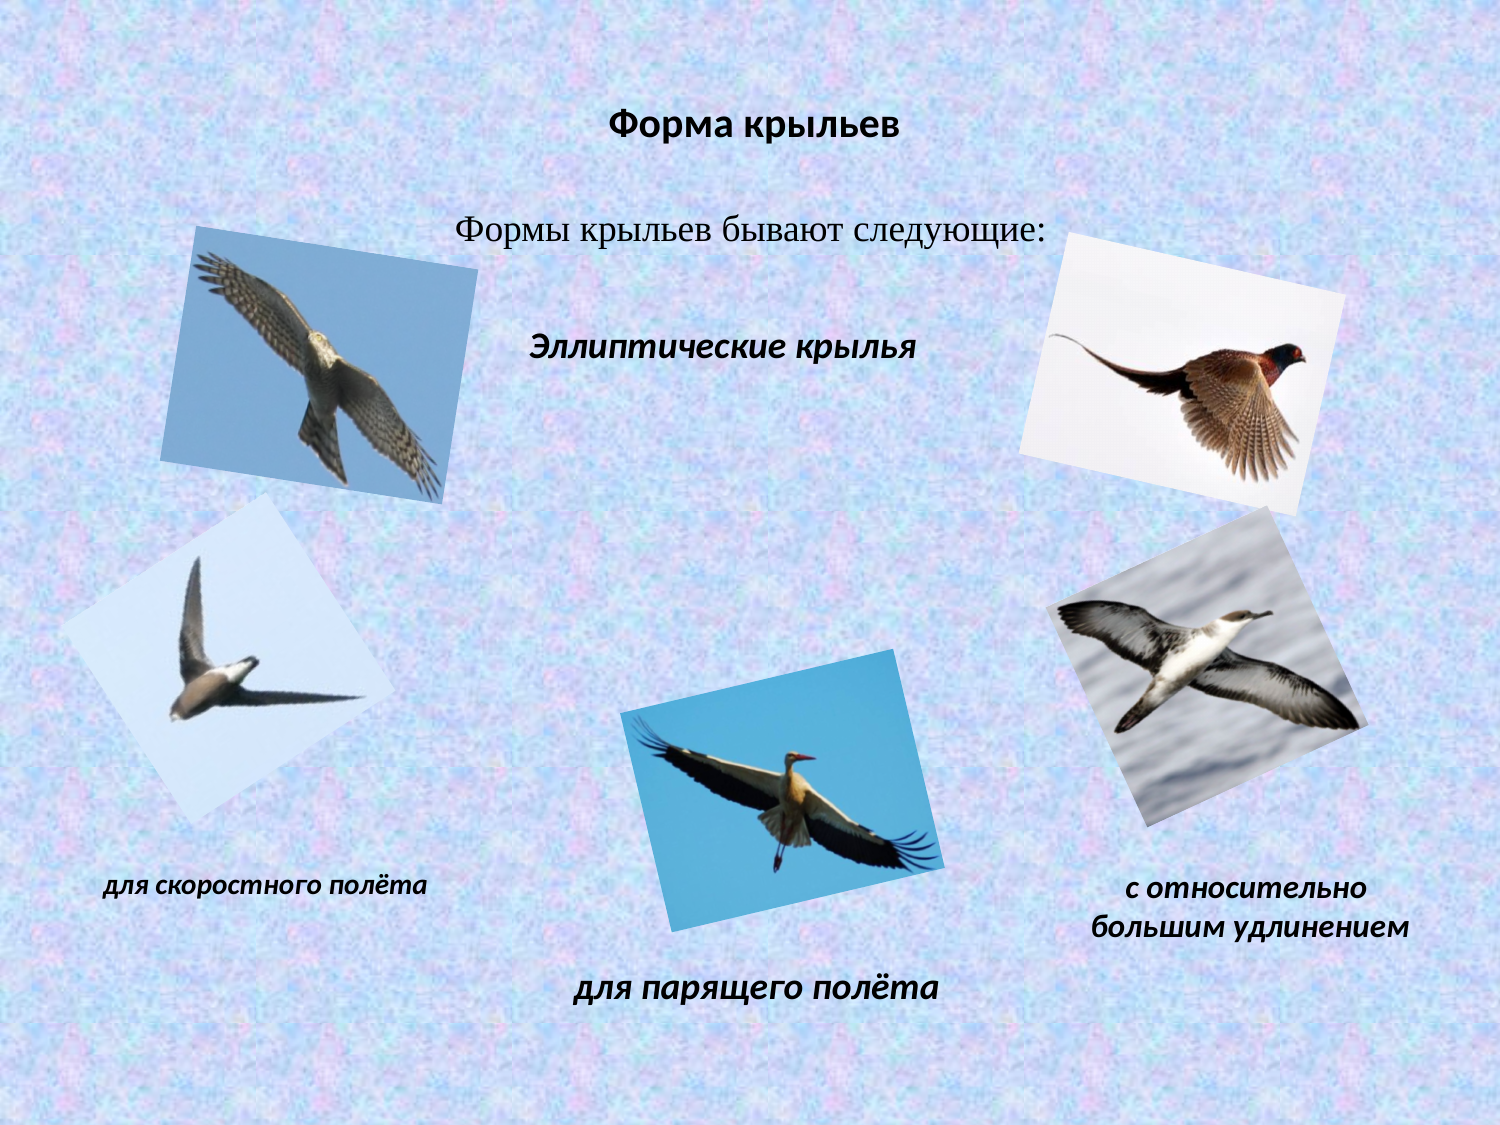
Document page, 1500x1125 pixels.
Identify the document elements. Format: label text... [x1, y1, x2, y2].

text_box Эллиптические крылья [514, 313, 967, 374]
picture [0, 0, 1500, 1125]
text_box для парящего полёта [394, 954, 1128, 1018]
text_box с относительно большим удлинением [1018, 857, 1482, 953]
title Форма крыльев [75, 45, 1425, 233]
text_box для скоростного полёта [53, 857, 479, 929]
text_box Формы крыльев бывают следующие: [395, 196, 1117, 256]
